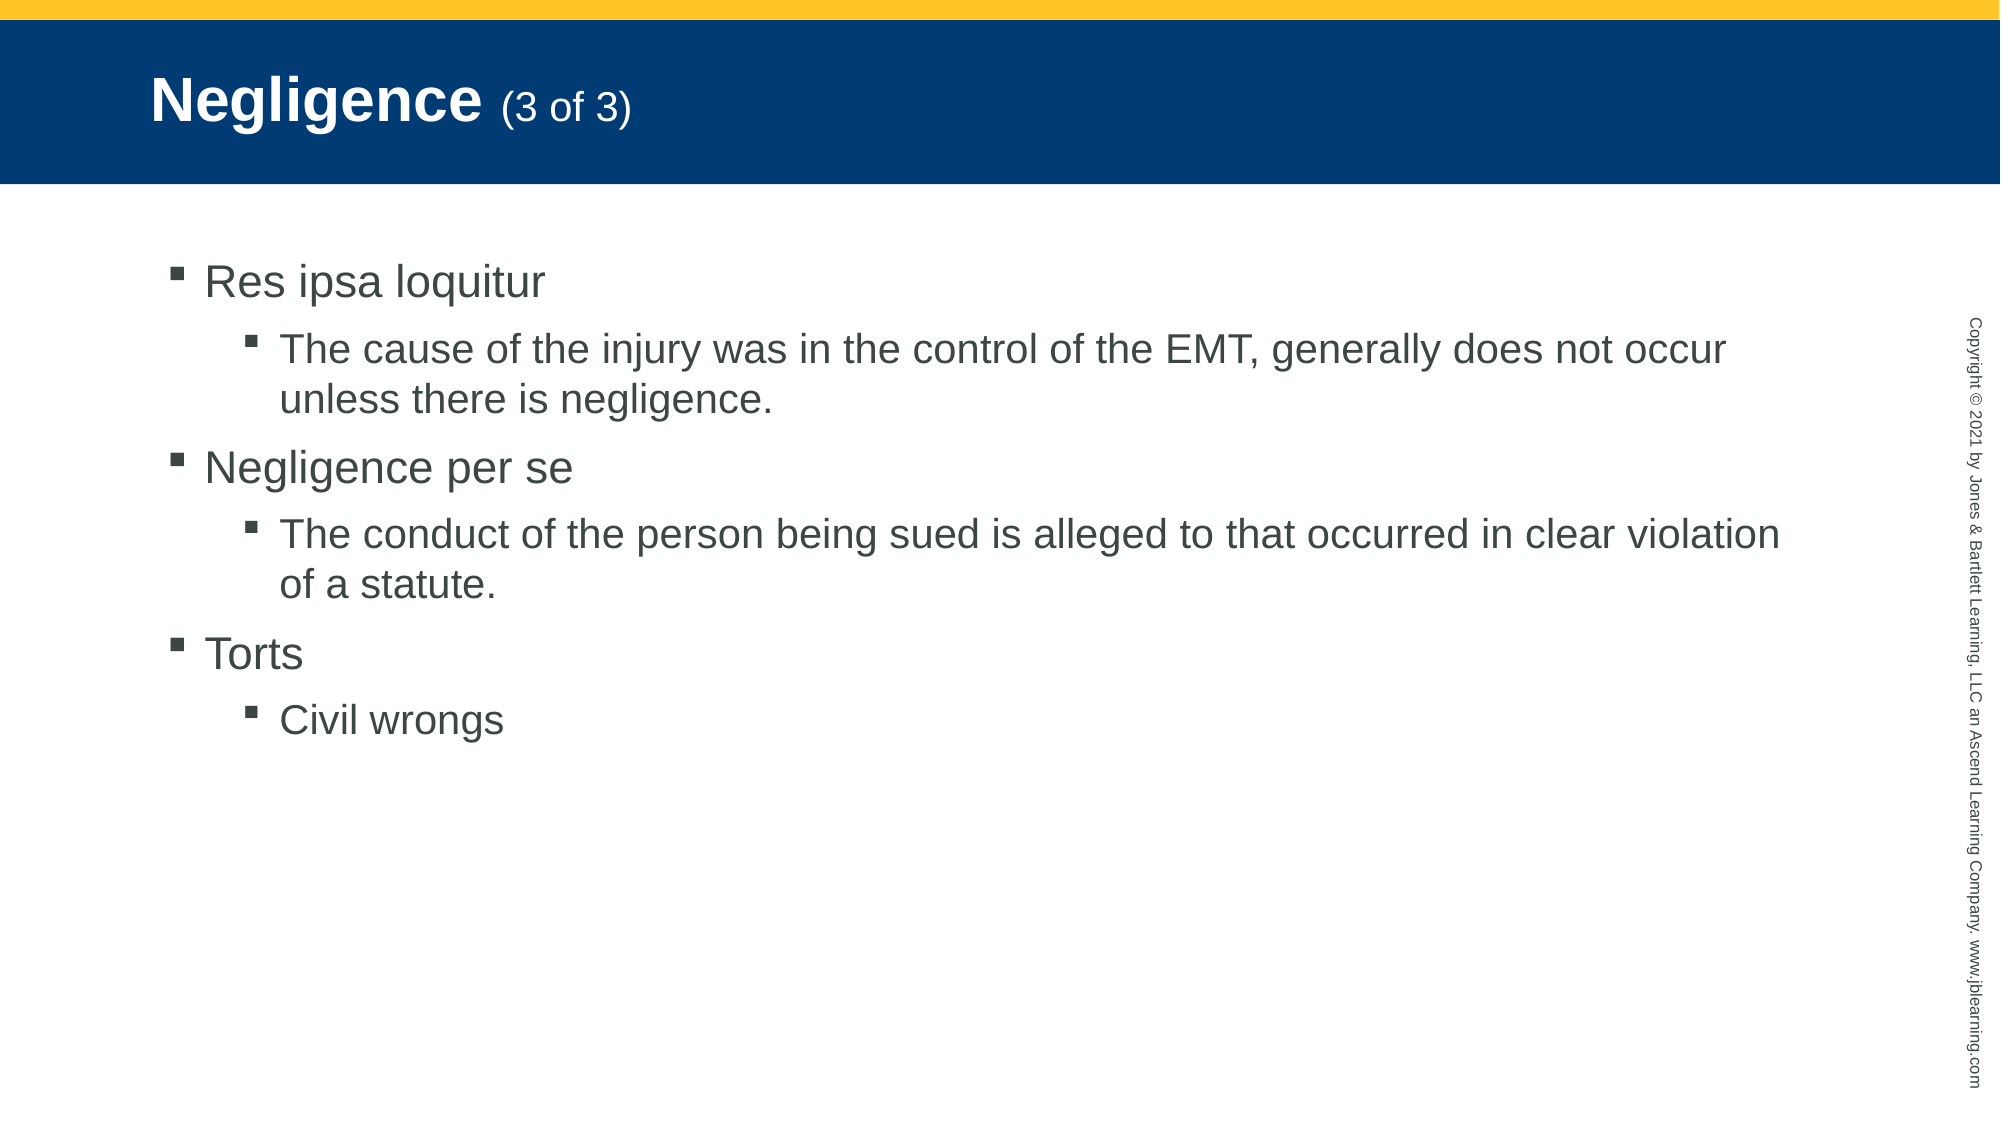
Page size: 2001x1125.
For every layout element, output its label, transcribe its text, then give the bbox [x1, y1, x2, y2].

list Res ipsa loquitur The cause of the injury was in the control of the EMT, generally does not occur unless there is negligence. Negligence per se The conduct of the person being sued is alleged to that occurred in clear violation of a statute. Torts Civil wrongs [151, 244, 1840, 1016]
title Negligence (3 of 3) [0, 19, 2000, 185]
